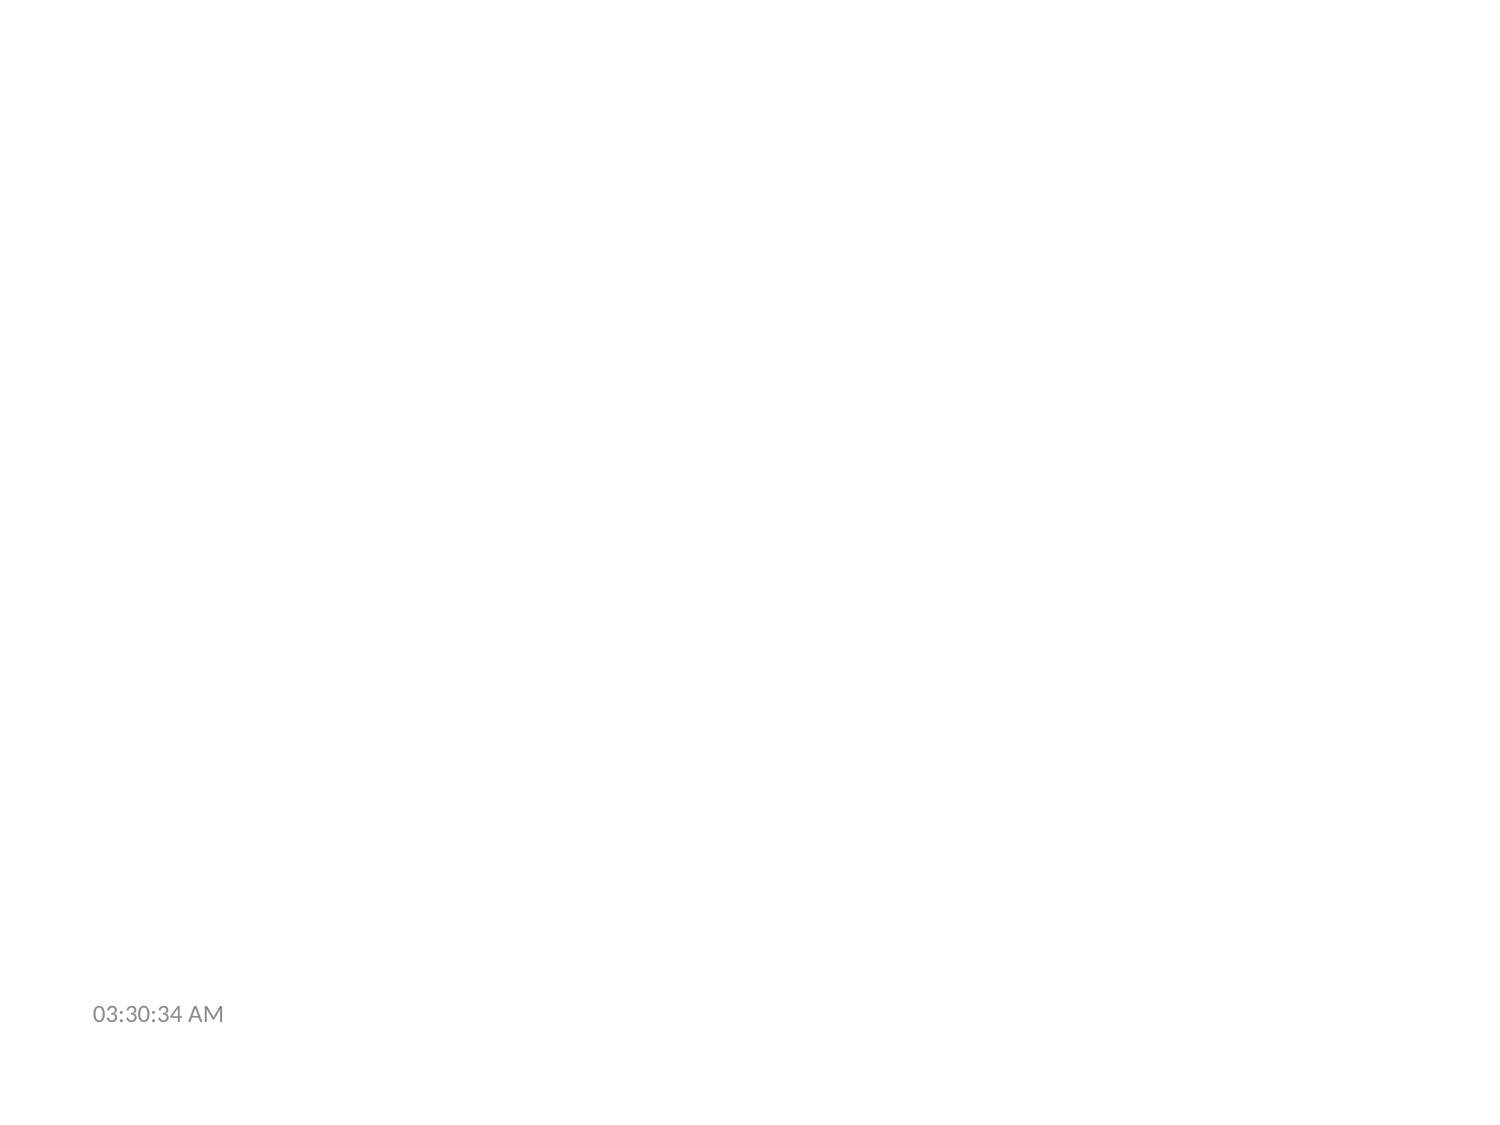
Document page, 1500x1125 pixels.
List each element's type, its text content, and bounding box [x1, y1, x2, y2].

text_box 3:35:09 PM [77, 982, 428, 1043]
